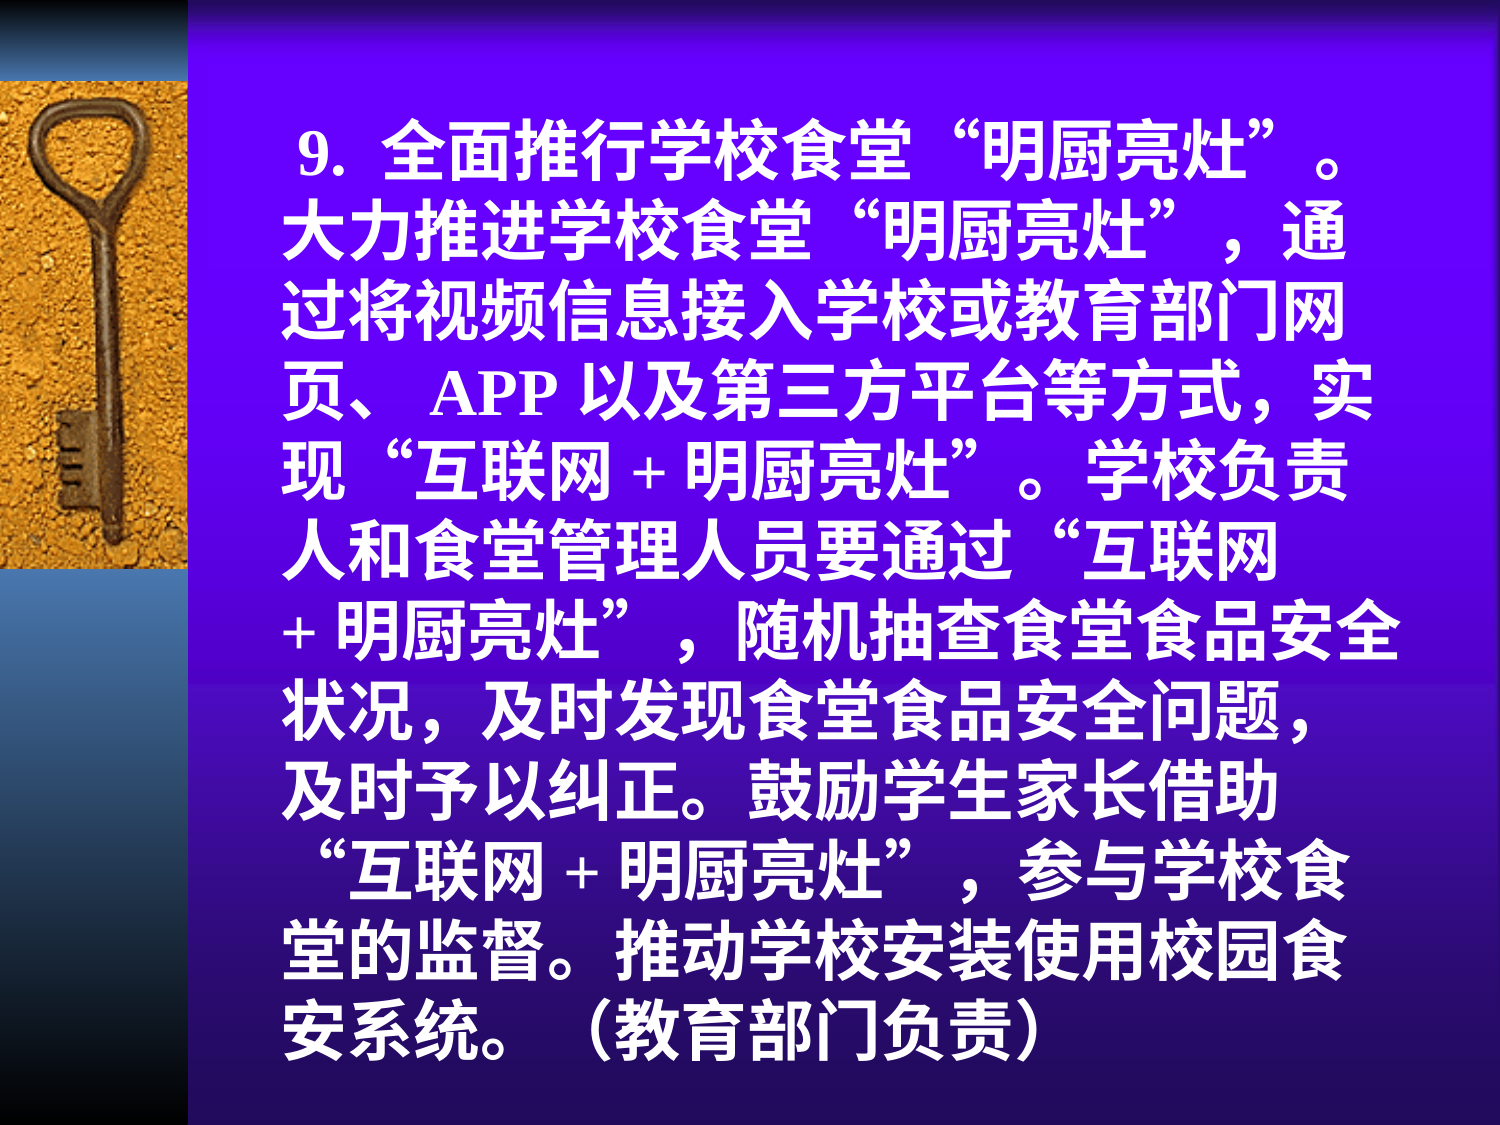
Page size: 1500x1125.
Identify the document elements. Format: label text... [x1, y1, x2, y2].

picture [0, 0, 1500, 1125]
text_box 9. 全面推行学校食堂“明厨亮灶”。大力推进学校食堂“明厨亮灶”，通过将视频信息接入学校或教育部门网页、APP以及第三方平台等方式，实现“互联网+明厨亮灶”。学校负责人和食堂管理人员要通过“互联网+明厨亮灶”，随机抽查食堂食品安全状况，及时发现食堂食品安全问题，及时予以纠正。鼓励学生家长借助“互联网+明厨亮灶”，参与学校食堂的监督。推动学校安装使用校园食安系统。（教育部门负责） [265, 101, 1424, 1125]
